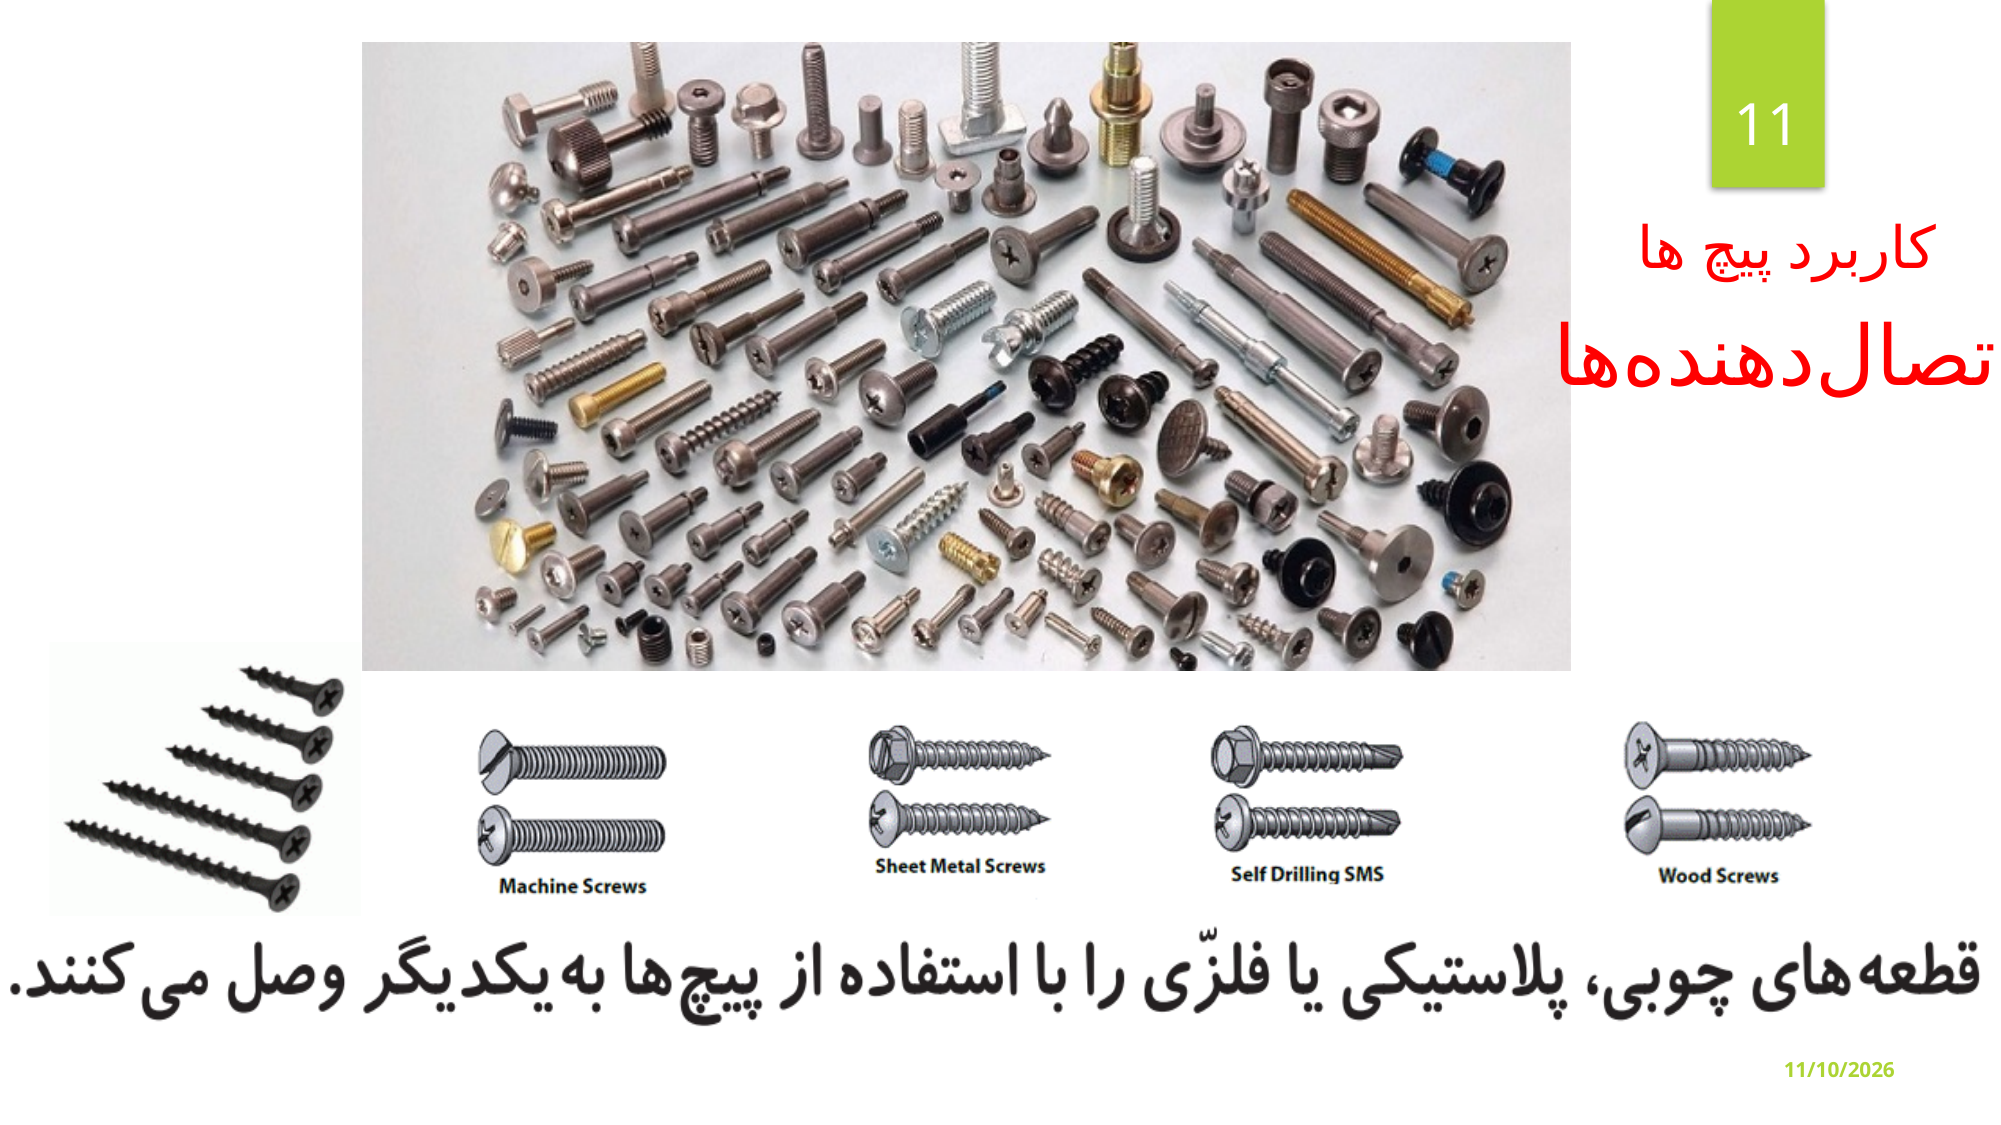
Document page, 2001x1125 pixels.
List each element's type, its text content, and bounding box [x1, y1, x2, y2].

picture [852, 715, 1105, 904]
text_box اتصال‌دهنده‌ها [1575, 295, 2000, 410]
picture [9, 42, 1986, 1045]
text_box کاربرد پیچ ها [1622, 202, 1951, 288]
slide_number 11 [1698, 48, 1836, 175]
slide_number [1747, 1056, 1910, 1099]
